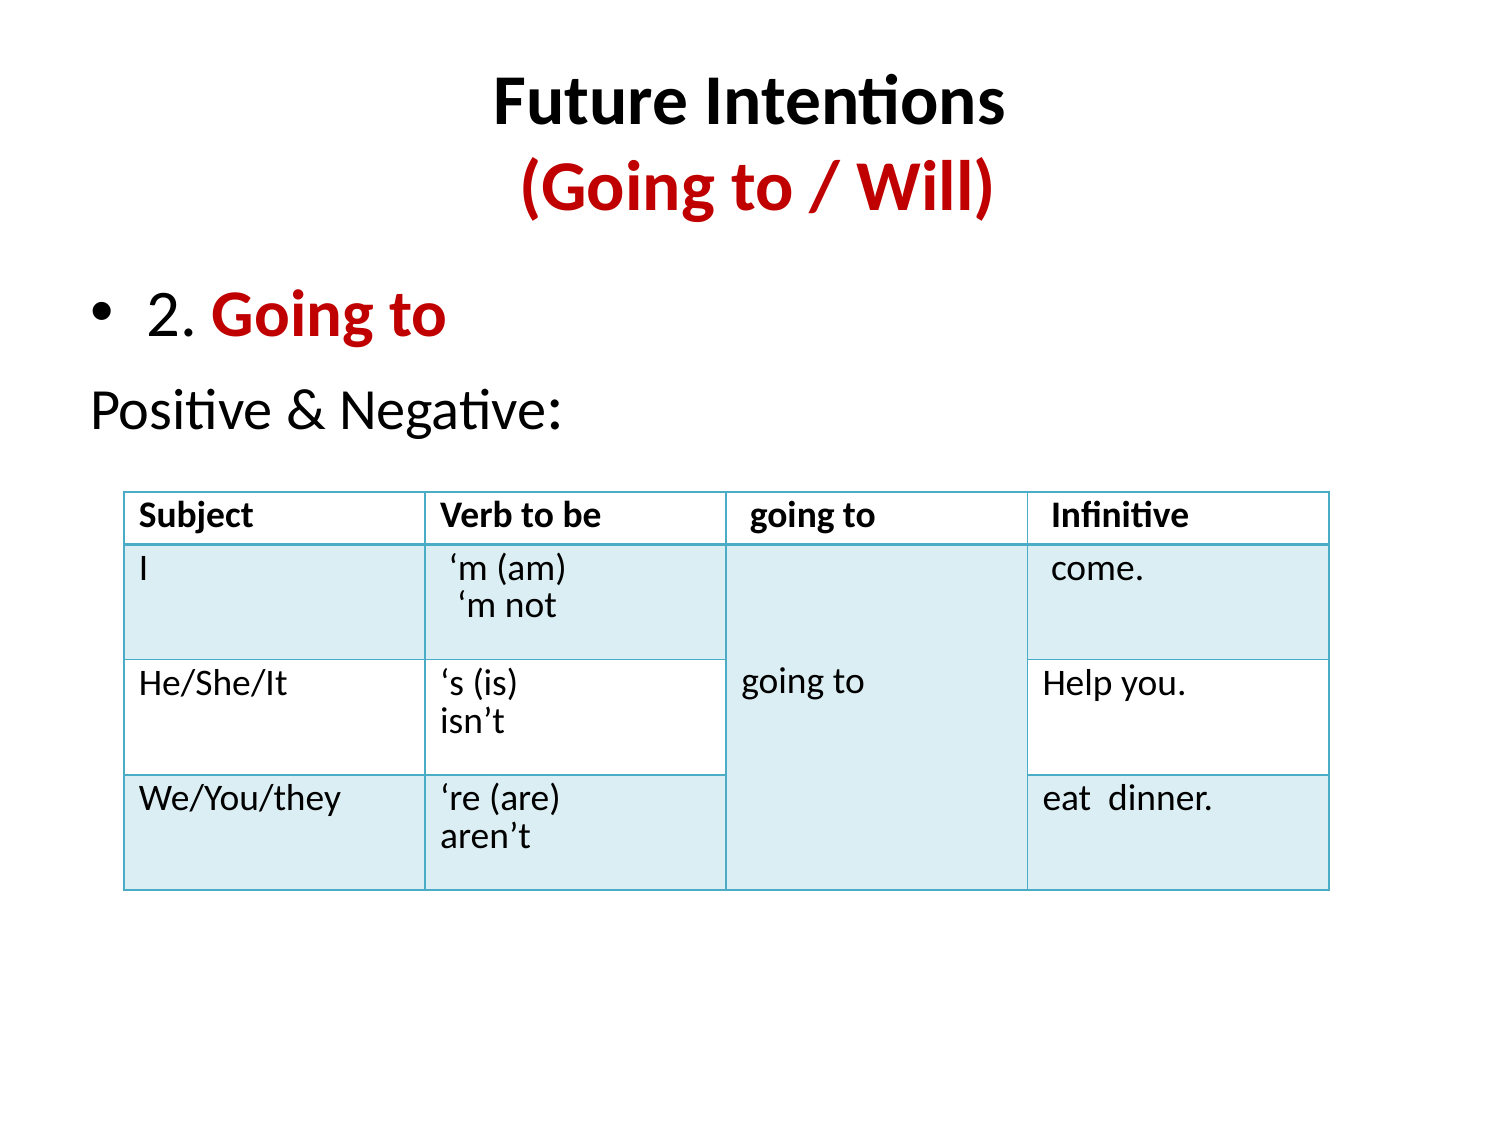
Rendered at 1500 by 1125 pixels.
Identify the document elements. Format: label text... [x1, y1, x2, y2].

table_cell eat dinner. [1028, 776, 1328, 889]
table_cell He/She/It [125, 660, 424, 774]
table_cell We/You/they [125, 776, 424, 889]
table_header going to [727, 493, 1027, 543]
table_cell ‘m (am) ‘m not [426, 546, 725, 659]
title Future Intentions (Going to / Will) [75, 45, 1425, 233]
table_cell I [125, 546, 424, 659]
table_cell Help you. [1028, 660, 1328, 774]
table_header Infinitive [1028, 493, 1328, 543]
table_cell ‘s (is) isn’t [426, 660, 725, 774]
list 2. Going to Positive & Negative: [75, 262, 1425, 1005]
table_cell ‘re (are) aren’t [426, 776, 725, 889]
table_header Subject [125, 493, 424, 543]
table_header Verb to be [426, 493, 725, 543]
table_cell come. [1028, 546, 1328, 659]
table_cell going to [727, 546, 1027, 889]
